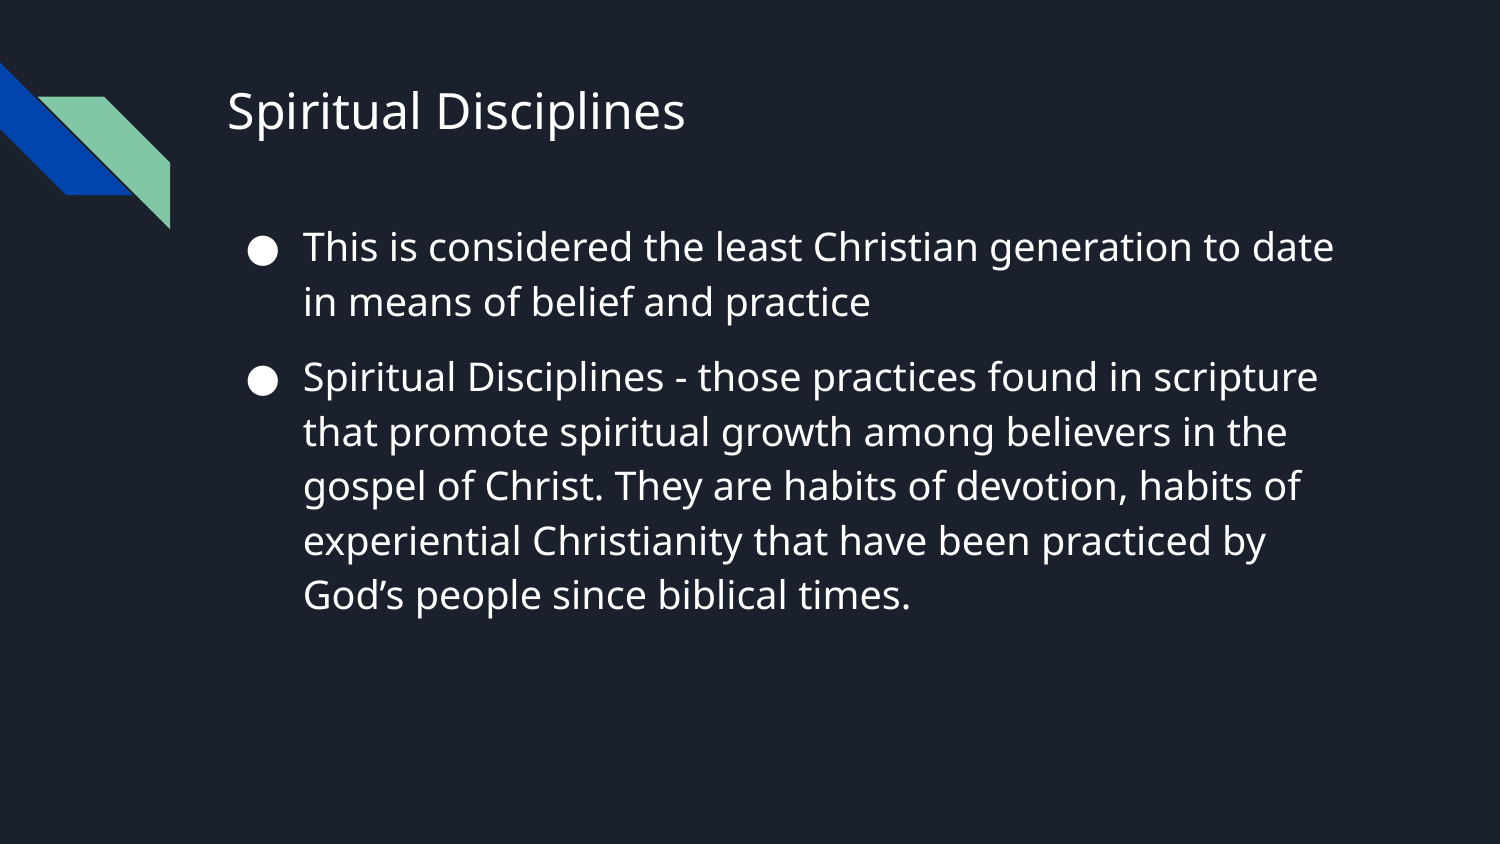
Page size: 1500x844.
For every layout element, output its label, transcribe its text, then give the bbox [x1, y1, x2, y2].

list This is considered the least Christian generation to date in means of belief and practice Spiritual Disciplines - those practices found in scripture that promote spiritual growth among believers in the gospel of Christ. They are habits of devotion, habits of experiential Christianity that have been practiced by God’s people since biblical times. [212, 200, 1368, 678]
title Spiritual Disciplines [212, 64, 1368, 200]
